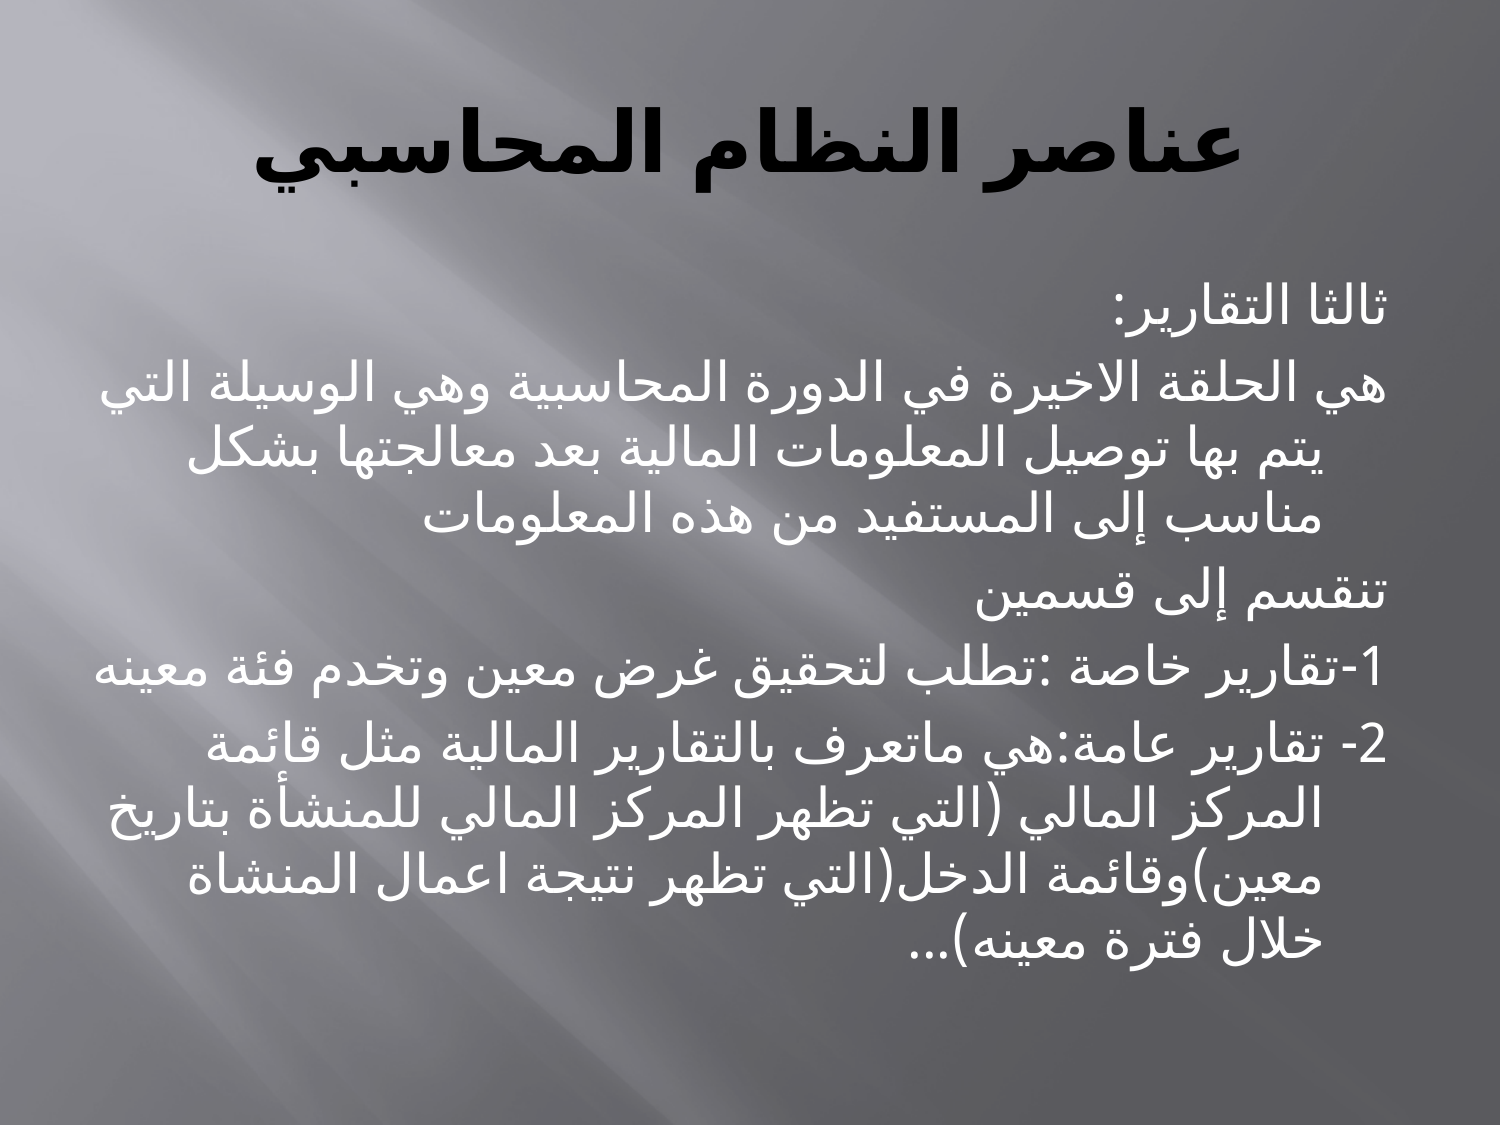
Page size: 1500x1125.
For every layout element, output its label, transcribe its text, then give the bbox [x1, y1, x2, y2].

title عناصر النظام المحاسبي [75, 45, 1425, 233]
list ثالثا التقارير: هي الحلقة الاخيرة في الدورة المحاسبية وهي الوسيلة التي يتم بها توصيل المعلومات المالية بعد معالجتها بشكل مناسب إلى المستفيد من هذه المعلومات تنقسم إلى قسمين 1-تقارير خاصة :تطلب لتحقيق غرض معين وتخدم فئة معينه 2- تقارير عامة:هي ماتعرف بالتقارير المالية مثل قائمة المركز المالي (التي تظهر المركز المالي للمنشأة بتاريخ معين)وقائمة الدخل(التي تظهر نتيجة اعمال المنشاة خلال فترة معينه)... [75, 262, 1425, 1035]
